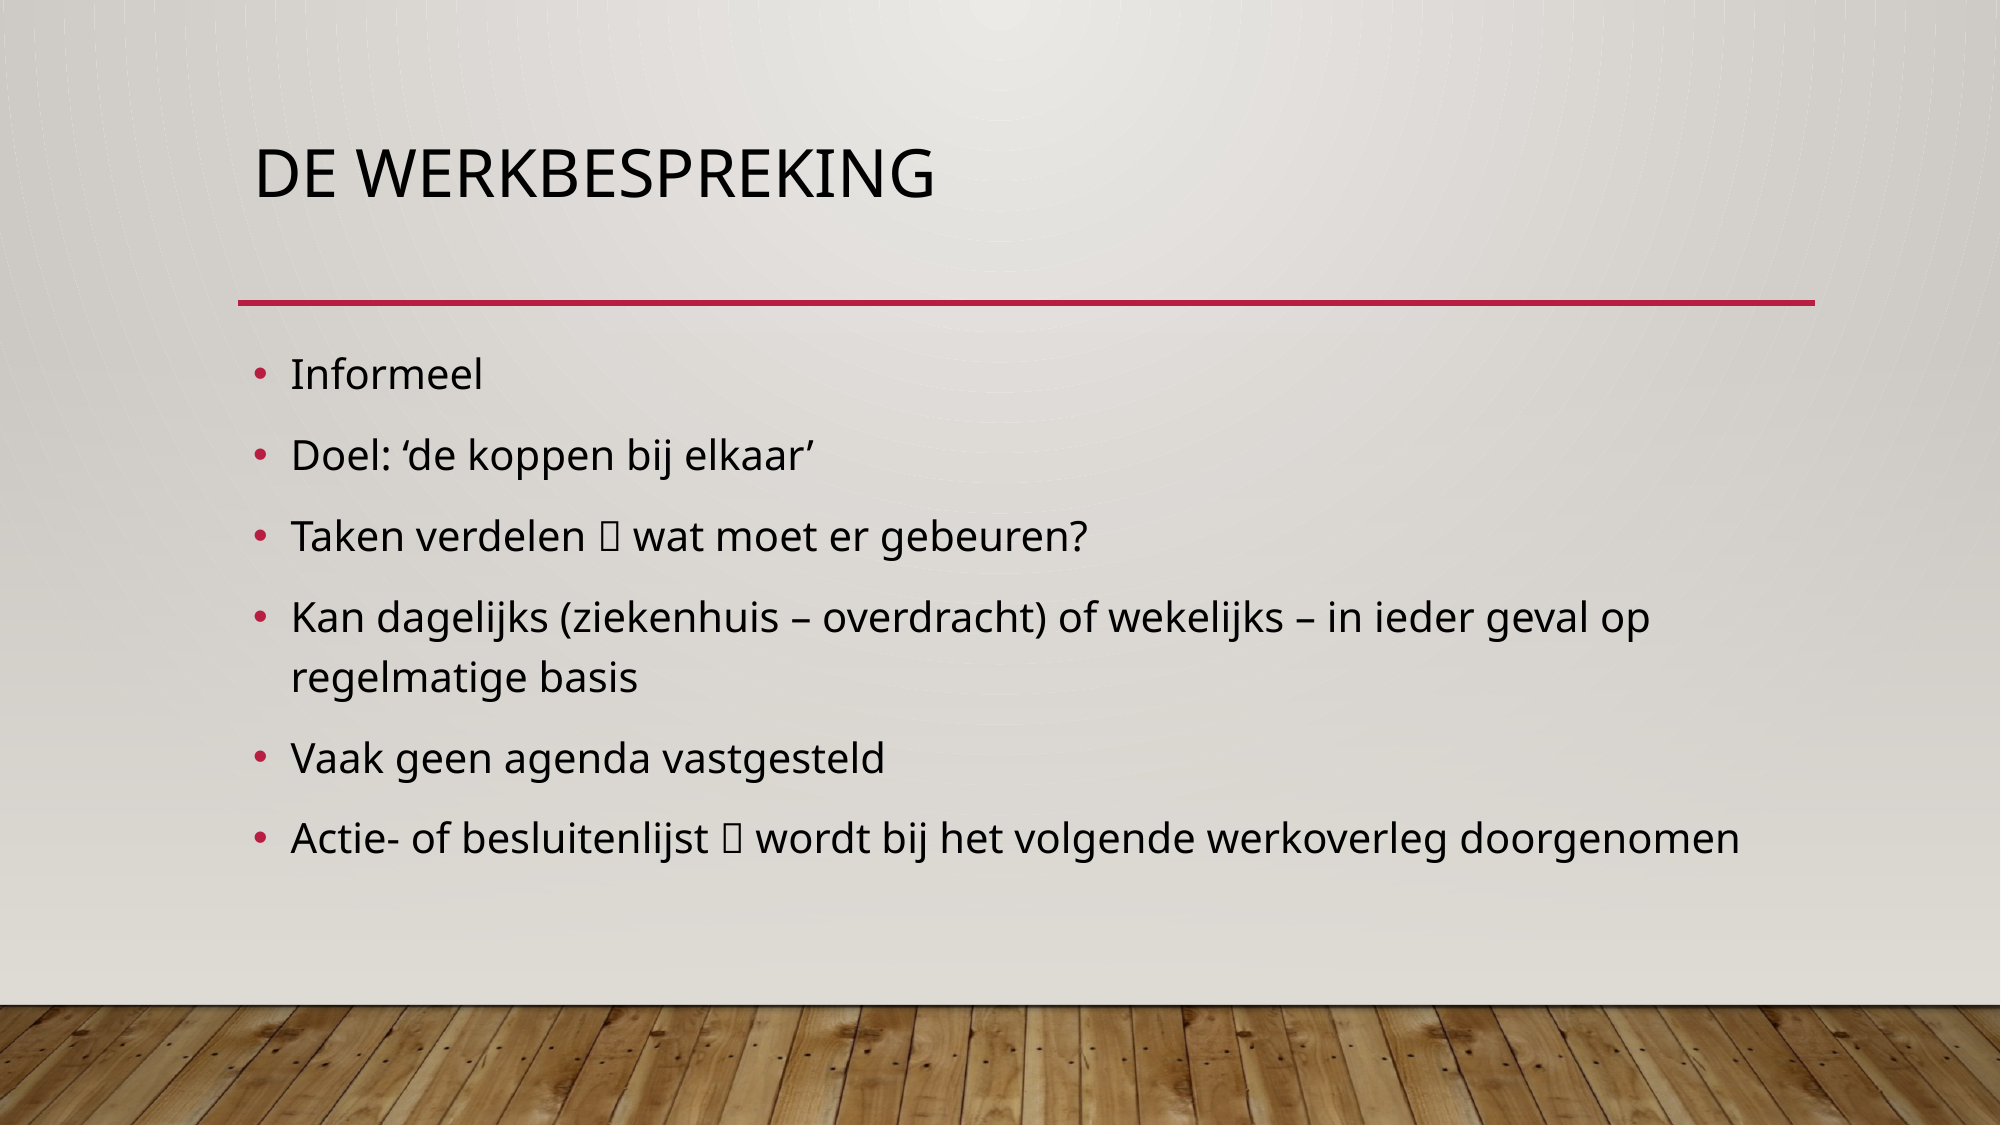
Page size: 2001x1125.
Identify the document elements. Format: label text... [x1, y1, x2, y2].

title De werkbespreking [238, 131, 1814, 305]
picture [0, 1005, 2000, 1125]
list Informeel Doel: ‘de koppen bij elkaar’ Taken verdelen  wat moet er gebeuren? Kan dagelijks (ziekenhuis – overdracht) of wekelijks – in ieder geval op regelmatige basis Vaak geen agenda vastgesteld Actie- of besluitenlijst  wordt bij het volgende werkoverleg doorgenomen [238, 330, 1814, 897]
